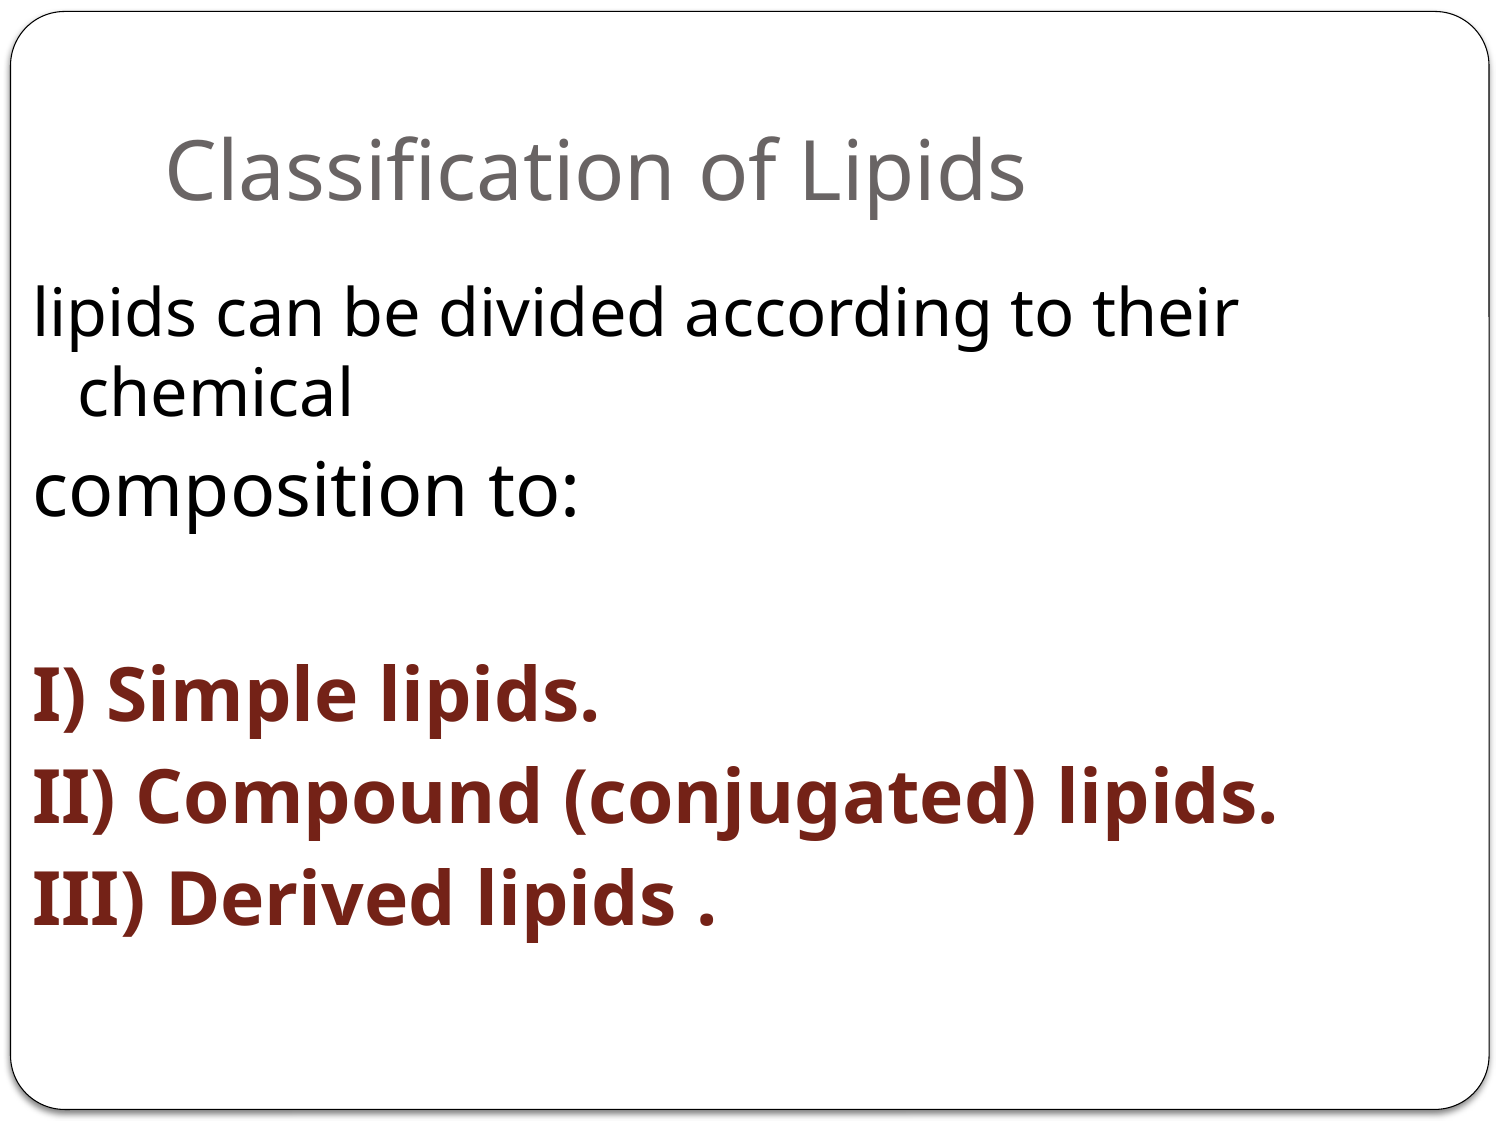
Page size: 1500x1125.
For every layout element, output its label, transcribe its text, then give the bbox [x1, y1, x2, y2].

title Classification of Lipids [150, 45, 1425, 233]
list lipids can be divided according to their chemical composition to: I) Simple lipids. II) Compound (conjugated) lipids. III) Derived lipids . [17, 262, 1500, 1125]
